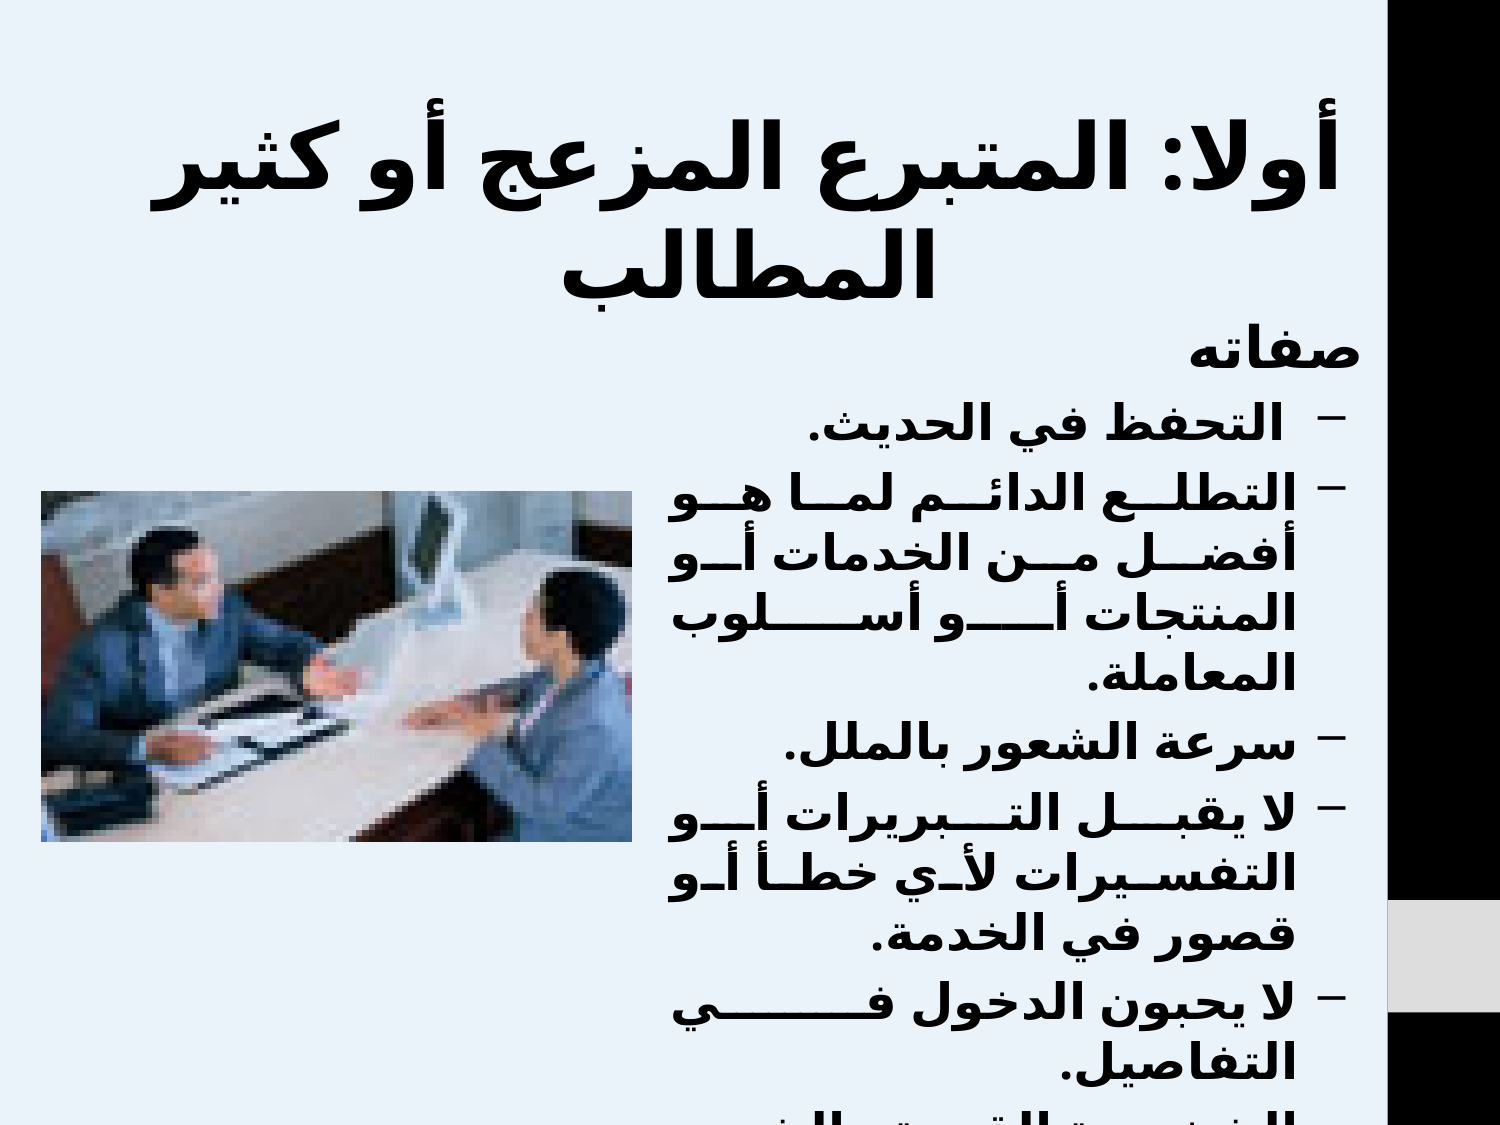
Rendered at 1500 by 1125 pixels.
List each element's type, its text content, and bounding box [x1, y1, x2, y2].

text_box أولا: المتبرع المزعج أو كثير المطالب [41, 113, 1459, 302]
text_box صفاته التحفظ في الحديث. التطلع الدائم لما هو أفضل من الخدمات أو المنتجات أو أسلوب المعاملة. سرعة الشعور بالملل. لا يقبل التبريرات أو التفسيرات لأي خطأ أو قصور في الخدمة. لا يحبون الدخول في التفاصيل. الشخصية القوية والشعور بالأهمية. [655, 302, 1436, 958]
picture [40, 491, 633, 843]
